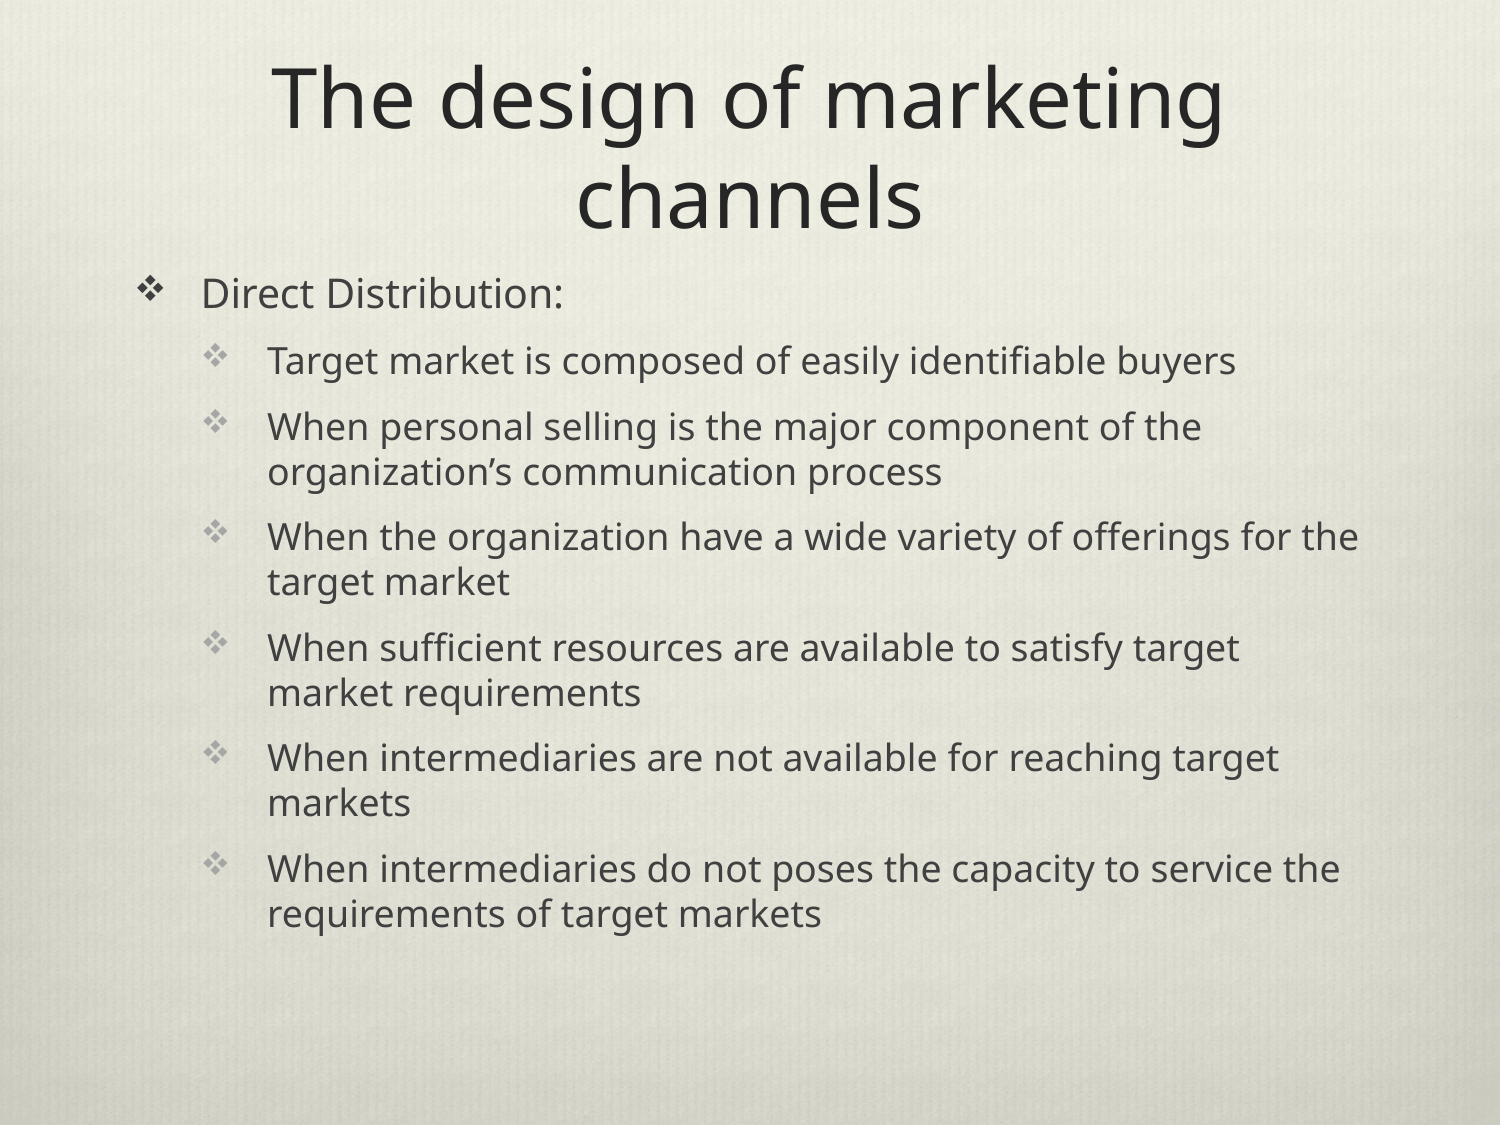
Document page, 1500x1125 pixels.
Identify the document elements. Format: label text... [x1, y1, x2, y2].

list Direct Distribution: Target market is composed of easily identifiable buyers When personal selling is the major component of the organization’s communication process When the organization have a wide variety of offerings for the target market When sufficient resources are available to satisfy target market requirements When intermediaries are not available for reaching target markets When intermediaries do not poses the capacity to service the requirements of target markets [119, 260, 1381, 1011]
title The design of marketing channels [119, 51, 1381, 240]
